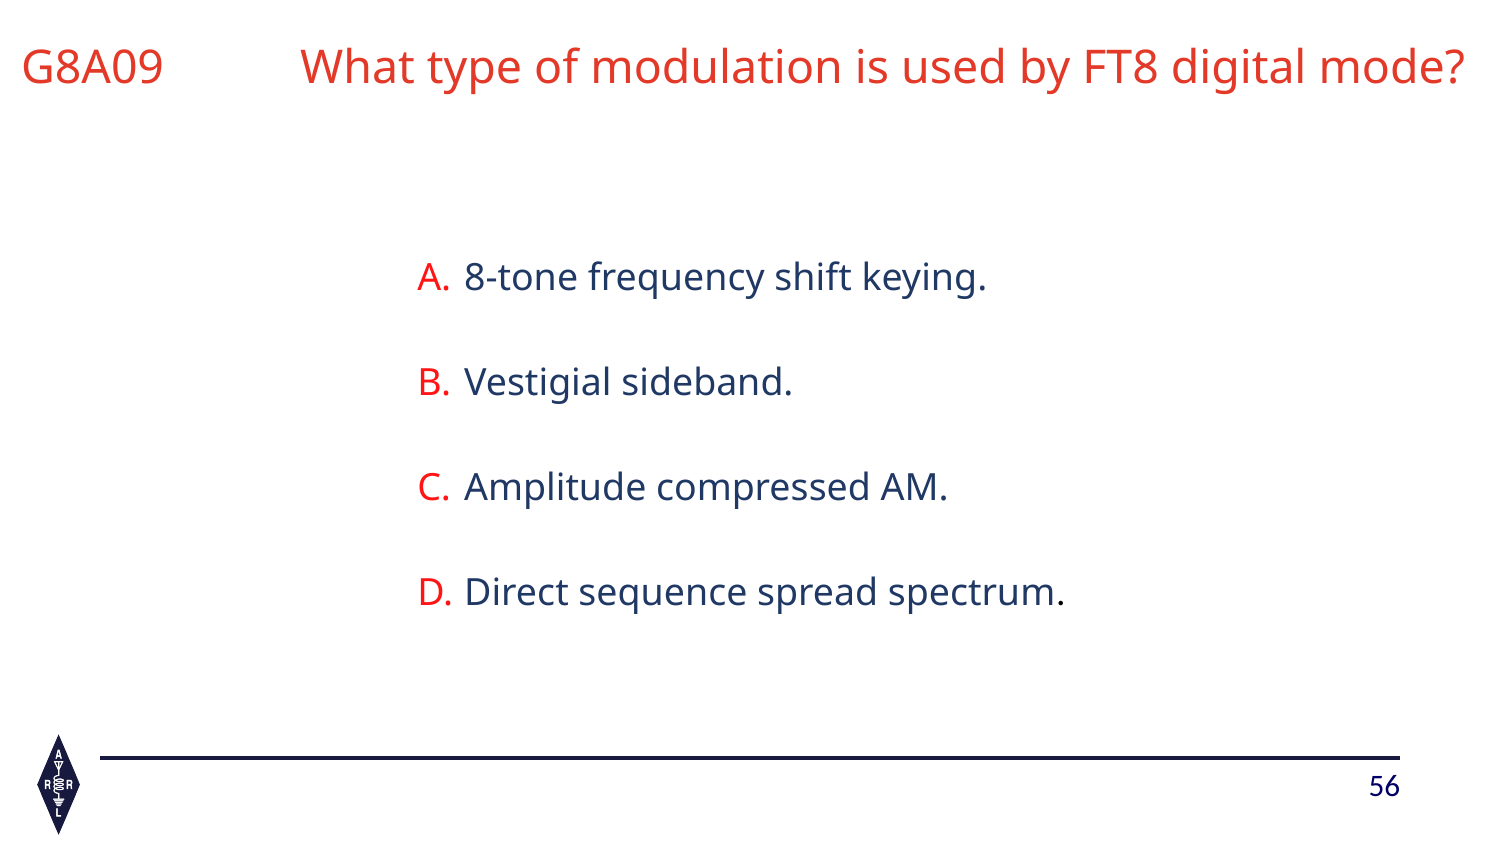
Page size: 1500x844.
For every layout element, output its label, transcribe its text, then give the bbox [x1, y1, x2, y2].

text_box 8-tone frequency shift keying. Vestigial sideband. Amplitude compressed AM. Direct sequence spread spectrum. [406, 247, 1094, 666]
slide_number 56 [1302, 761, 1400, 807]
title G8A09 What type of modulation is used by FT8 digital mode? [21, 38, 1480, 145]
picture [37, 734, 80, 835]
